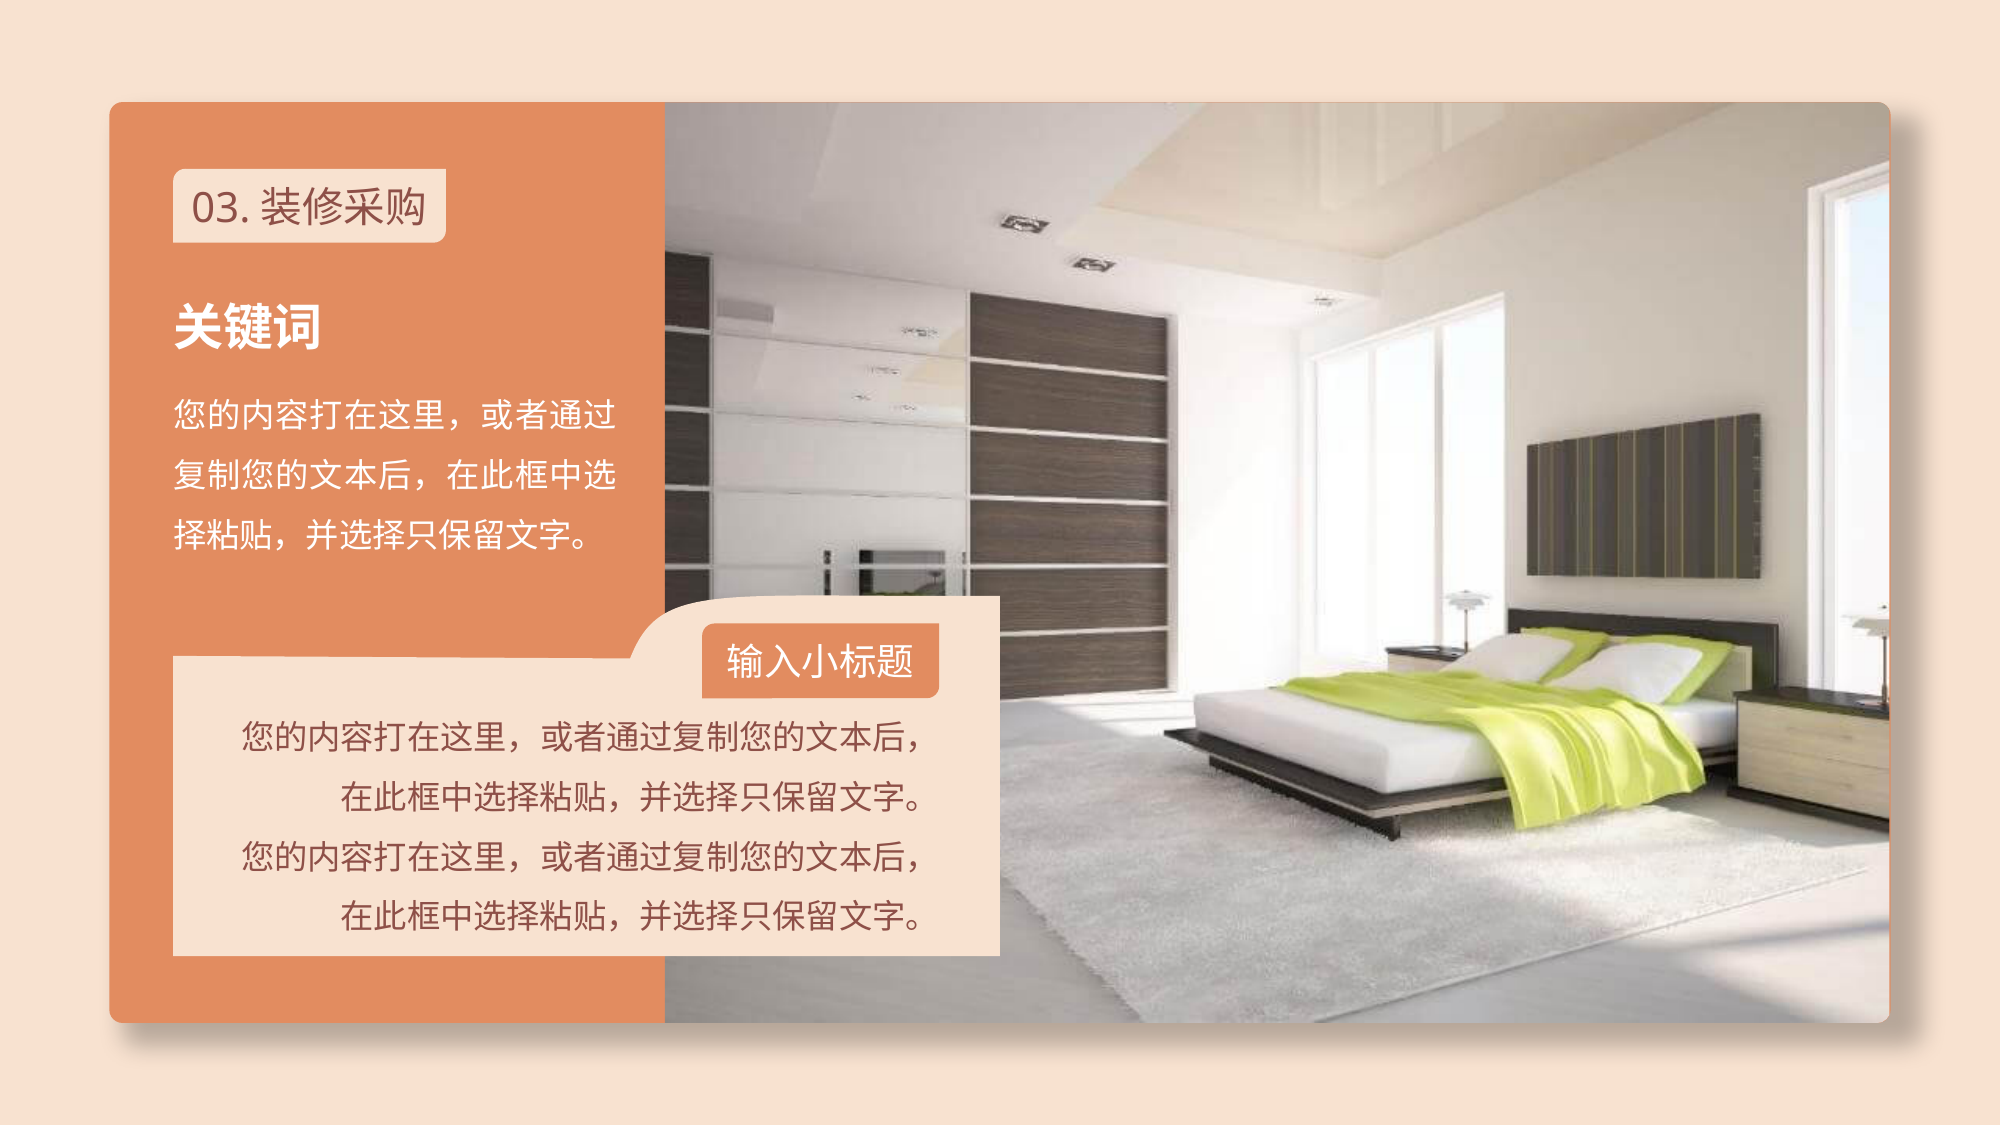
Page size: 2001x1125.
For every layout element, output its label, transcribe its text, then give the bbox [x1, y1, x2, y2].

picture [664, 102, 1890, 1023]
text_box 您的内容打在这里，或者通过复制您的文本后，在此框中选择粘贴，并选择只保留文字。 您的内容打在这里，或者通过复制您的文本后，在此框中选择粘贴，并选择只保留文字。 [222, 696, 664, 936]
text_box [172, 612, 664, 958]
text_box 您的内容打在这里，或者通过复制您的文本后，在此框中选择粘贴，并选择只保留文字。 [173, 374, 618, 554]
list 03.装修采购 [173, 168, 446, 243]
text_box 关键词 [173, 295, 618, 356]
